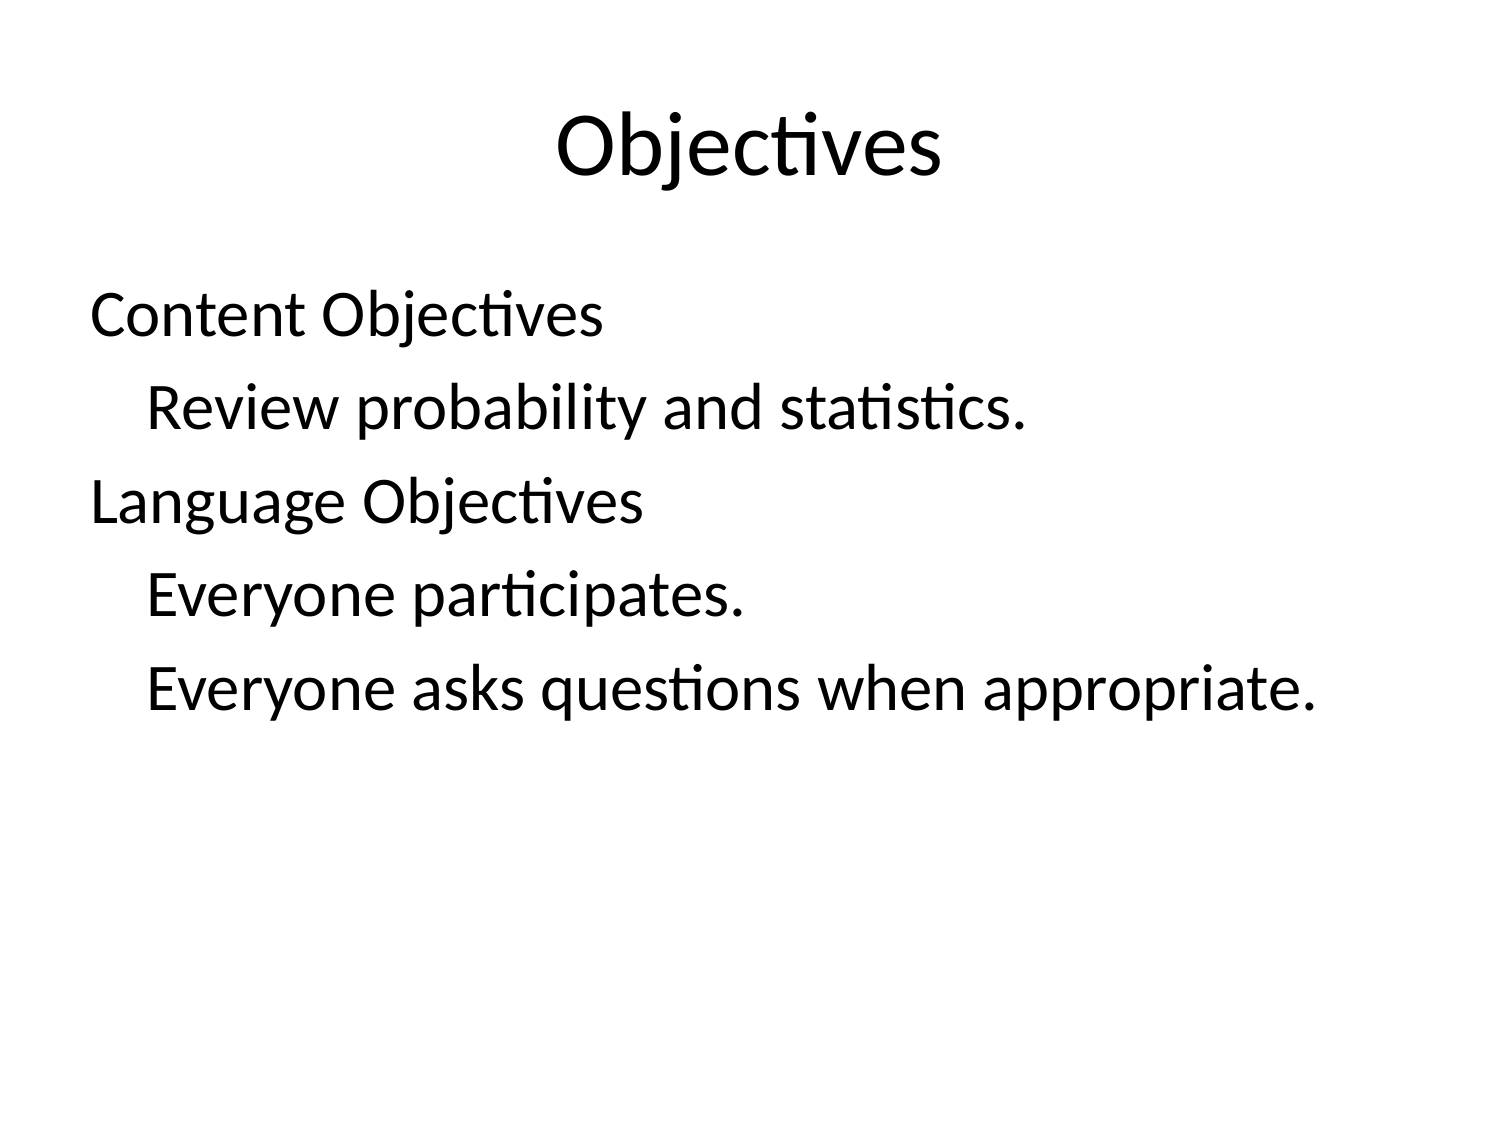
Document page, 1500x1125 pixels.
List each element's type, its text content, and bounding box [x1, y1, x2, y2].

title Objectives [75, 45, 1425, 233]
list Content Objectives Review probability and statistics. Language Objectives Everyone participates. Everyone asks questions when appropriate. [75, 262, 1425, 1005]
